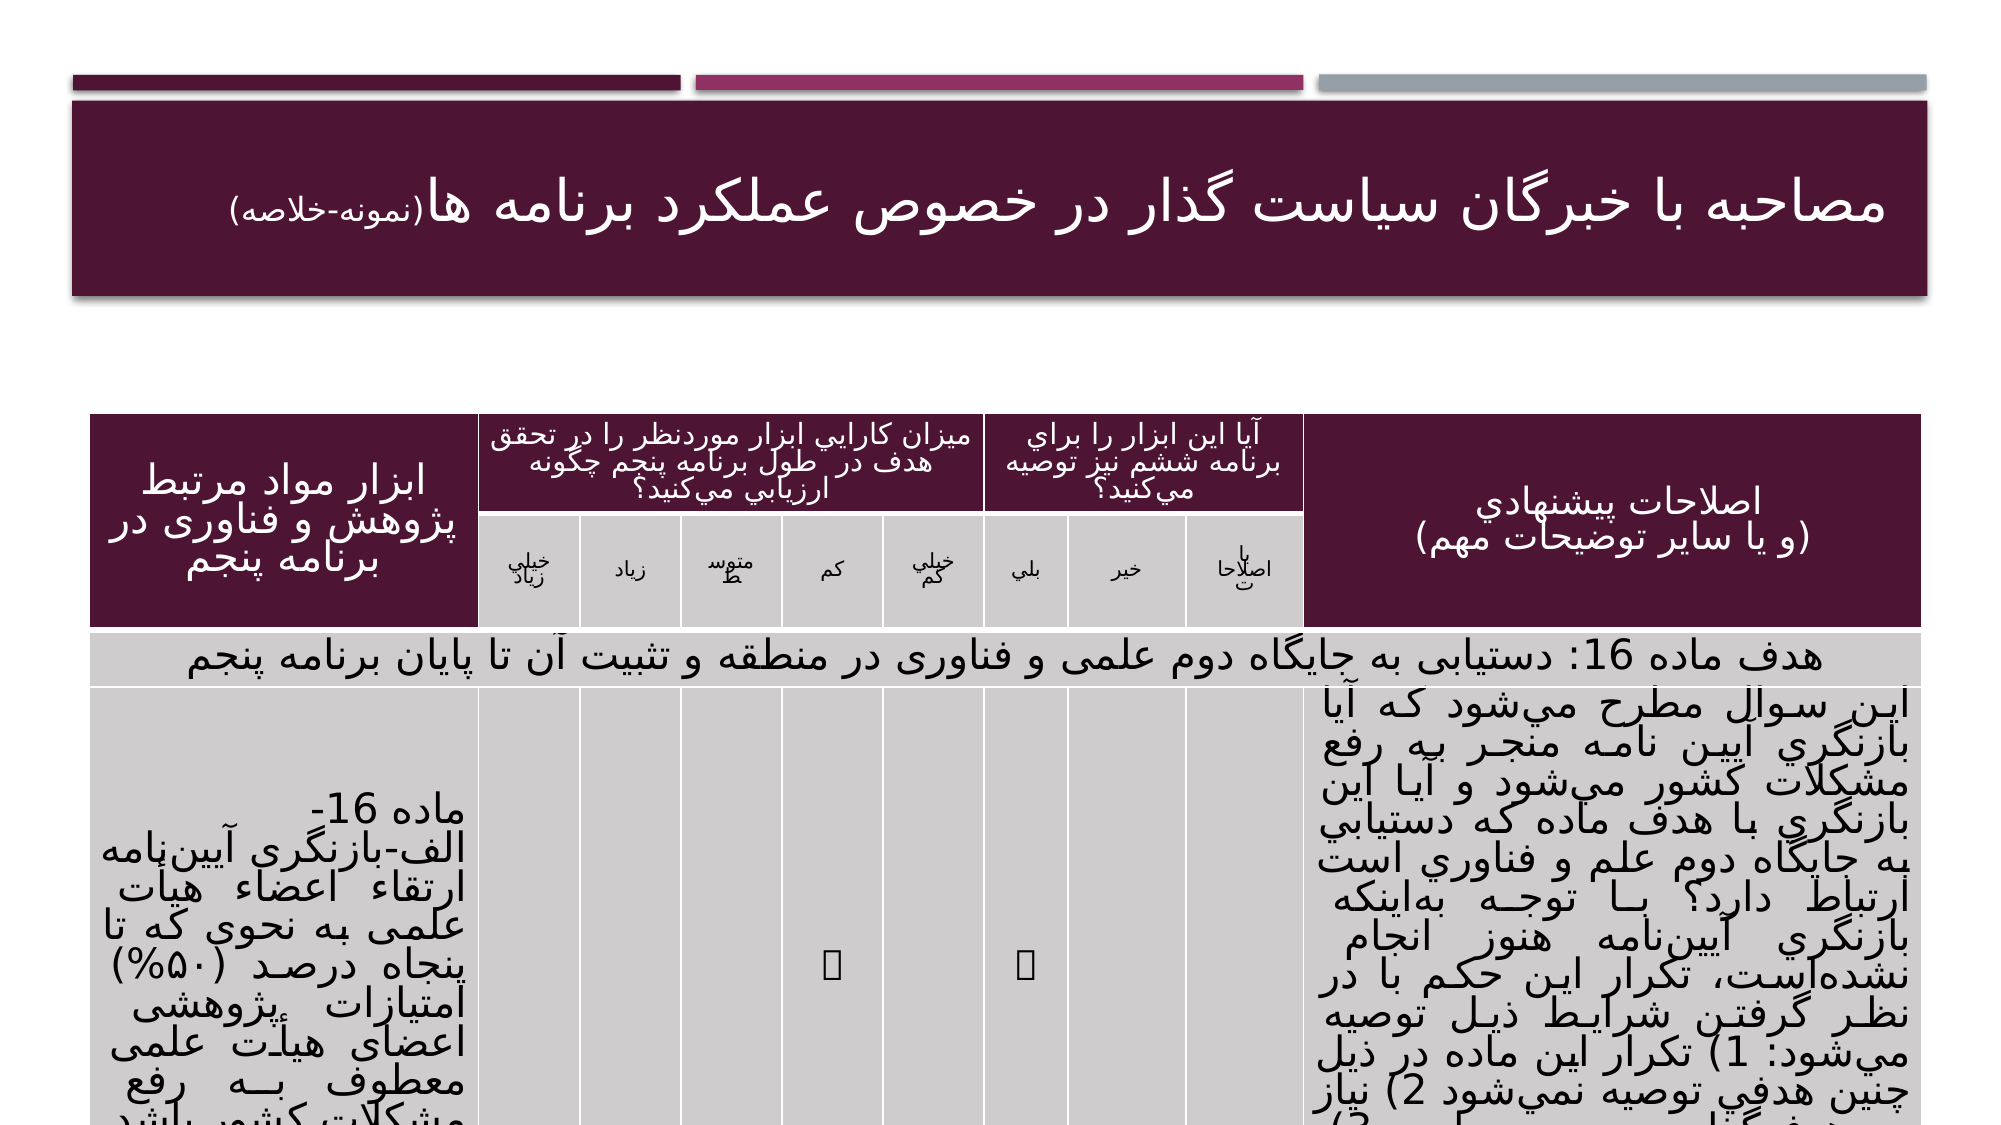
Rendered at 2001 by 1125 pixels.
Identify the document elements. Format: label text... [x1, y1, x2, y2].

table_header آيا اين ابزار را براي برنامه ششم نيز توصيه مي‌کنيد؟ [985, 414, 1303, 511]
table_cell بلي [985, 516, 1067, 627]
table_cell خيلي کم [884, 516, 983, 627]
table_cell اين سوال مطرح مي‌شود که آيا بازنگري آيين نامه منجر به رفع مشکلات کشور مي‌شود و آيا اين بازنگري با هدف ماده که دستيابي به جايگاه د‌وم علم و فناوري است ارتباط دارد؟ با توجه به‌اينکه بازنگري آيين‌نامه هنوز انجام نشده‌است، تکرار اين حکم با در نظر گرفتن شرايط ذيل توصيه مي‌شود: 1) تکرار اين ماده در ذيل چنين هدفي توصيه نمي‌شود 2) نياز به هدف‌گذاري جديدي دارد. 3) بهتر است اين ماده در بخش ارتباط دانشگاه با صنعت بيايد. [1304, 688, 1921, 1125]
table_cell متوسط [682, 516, 781, 627]
table_cell کم [783, 516, 882, 627]
table_cell [479, 688, 579, 1125]
table_cell با اصلاحات [1187, 516, 1303, 627]
table_cell ماده 16- الف-بازنگری آیین‌نامه ارتقاء اعضاء هیأت علمی به نحوی كه تا پنجاه درصد (۵۰%) امتیازات پژوهشی اعضای هیأت علمی معطوف به رفع مشكلات كشور باشد. [90, 688, 478, 1125]
table_cell هدف ماده 16: دستیابی به جایگاه دوم علمی و فناوری در منطقه و تثبیت آن تا پایان برنامه پنجم [90, 633, 1921, 686]
table_header ابزار مواد مرتبط پژوهش و فناوری در برنامه پنجم [90, 414, 478, 627]
table_cell [682, 688, 781, 1125]
table_cell  [985, 688, 1067, 1125]
table_cell  [783, 688, 882, 1125]
table_cell [1187, 688, 1303, 1125]
table_cell خيلي زياد [479, 516, 579, 627]
table_cell خير [1069, 516, 1185, 627]
table_header ميزان کارايي ابزار موردنظر را در تحقق هدف در طول برنامه پنجم چگونه ارزيابي مي‌کنيد؟ [479, 414, 983, 511]
table_header اصلاحات پيشنهادي (و یا سایر توضیحات مهم) [1304, 414, 1921, 627]
title مصاحبه با خبرگان سیاست گذار در خصوص عملکرد برنامه ها(نمونه-خلاصه) [95, 115, 1905, 282]
table_cell زياد [581, 516, 680, 627]
table_cell [581, 688, 680, 1125]
table_cell [1069, 688, 1185, 1125]
table_cell [884, 688, 983, 1125]
